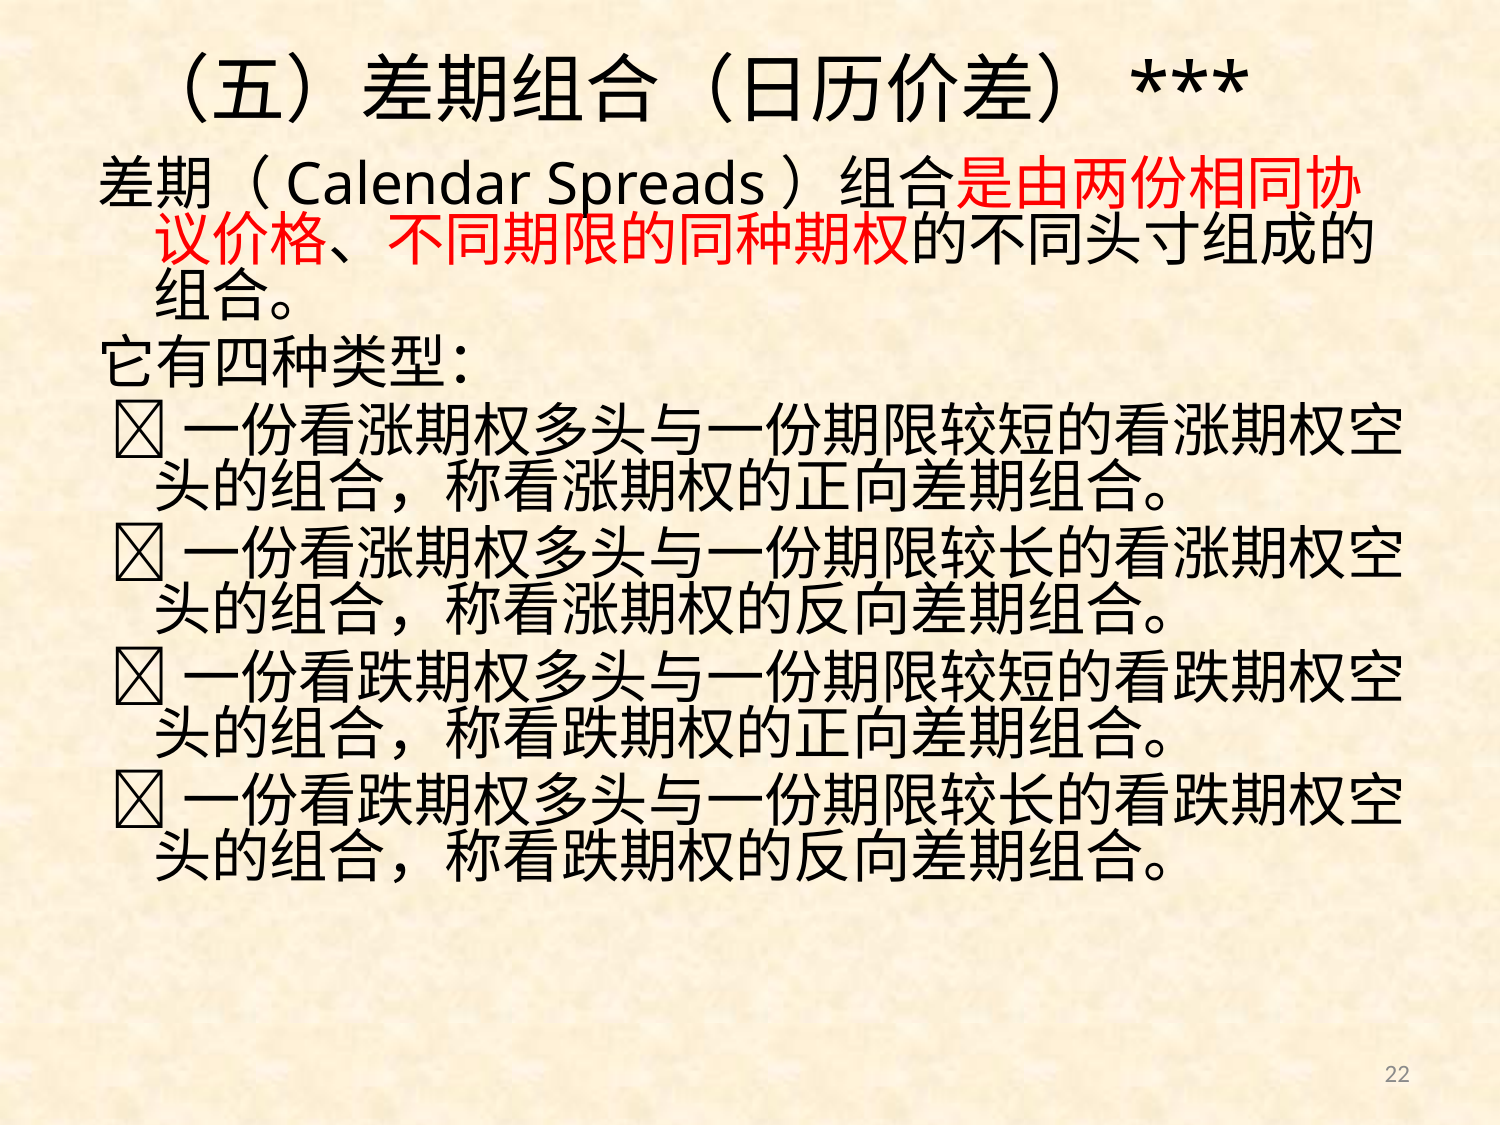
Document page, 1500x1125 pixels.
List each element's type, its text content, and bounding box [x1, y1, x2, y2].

list 差期（Calendar Spreads）组合是由两份相同协议价格、不同期限的同种期权的不同头寸组成的组合。 它有四种类型： 一份看涨期权多头与一份期限较短的看涨期权空头的组合，称看涨期权的正向差期组合。 一份看涨期权多头与一份期限较长的看涨期权空头的组合，称看涨期权的反向差期组合。 一份看跌期权多头与一份期限较短的看跌期权空头的组合，称看跌期权的正向差期组合。 一份看跌期权多头与一份期限较长的看跌期权空头的组合，称看跌期权的反向差期组合。 [82, 152, 1430, 1000]
picture [0, 0, 1500, 1125]
title （五）差期组合（日历价差）*** [75, 20, 1313, 154]
slide_number 22 [1074, 1042, 1425, 1103]
